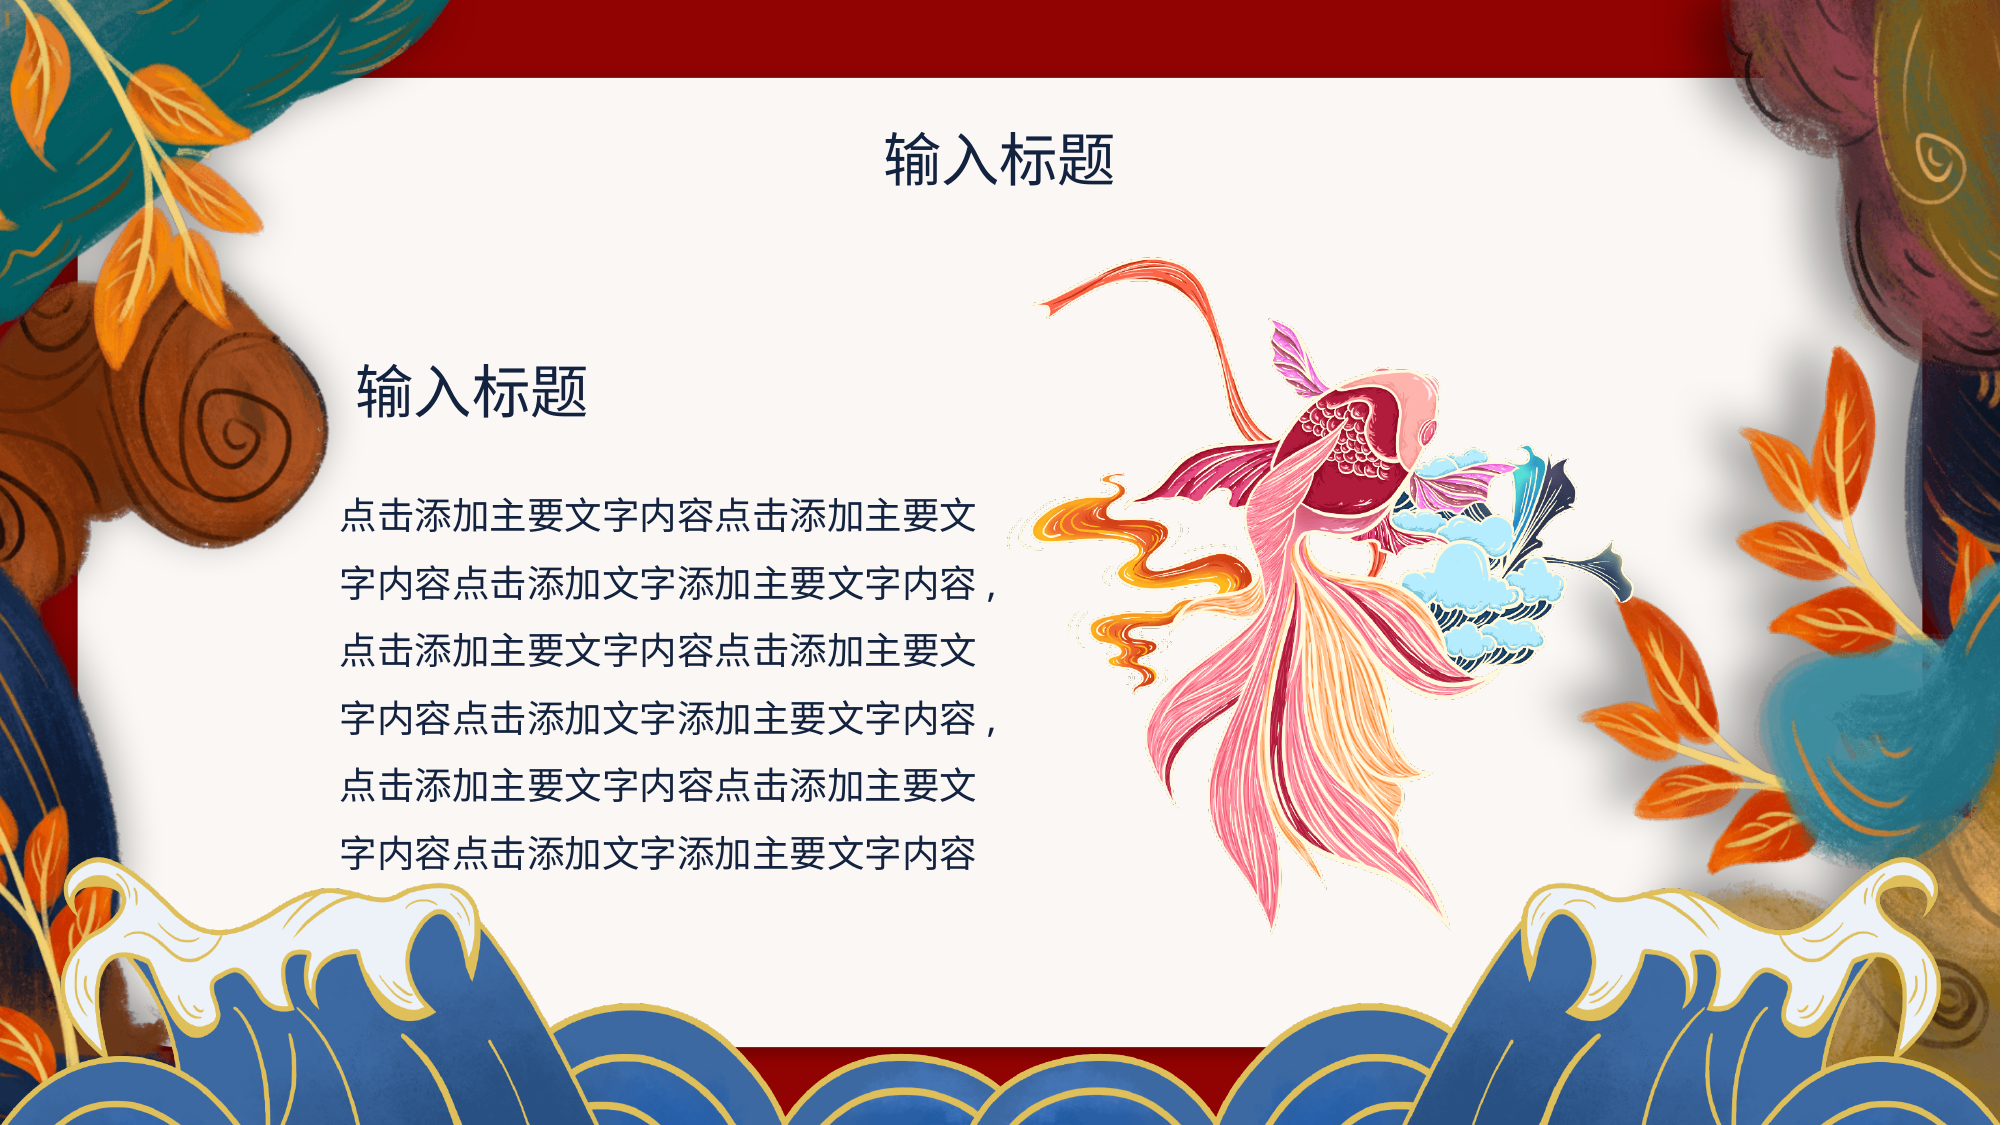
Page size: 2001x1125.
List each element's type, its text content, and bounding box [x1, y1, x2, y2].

picture [0, 0, 2001, 1125]
text_box 输入标题 [868, 115, 1132, 201]
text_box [325, 348, 943, 879]
